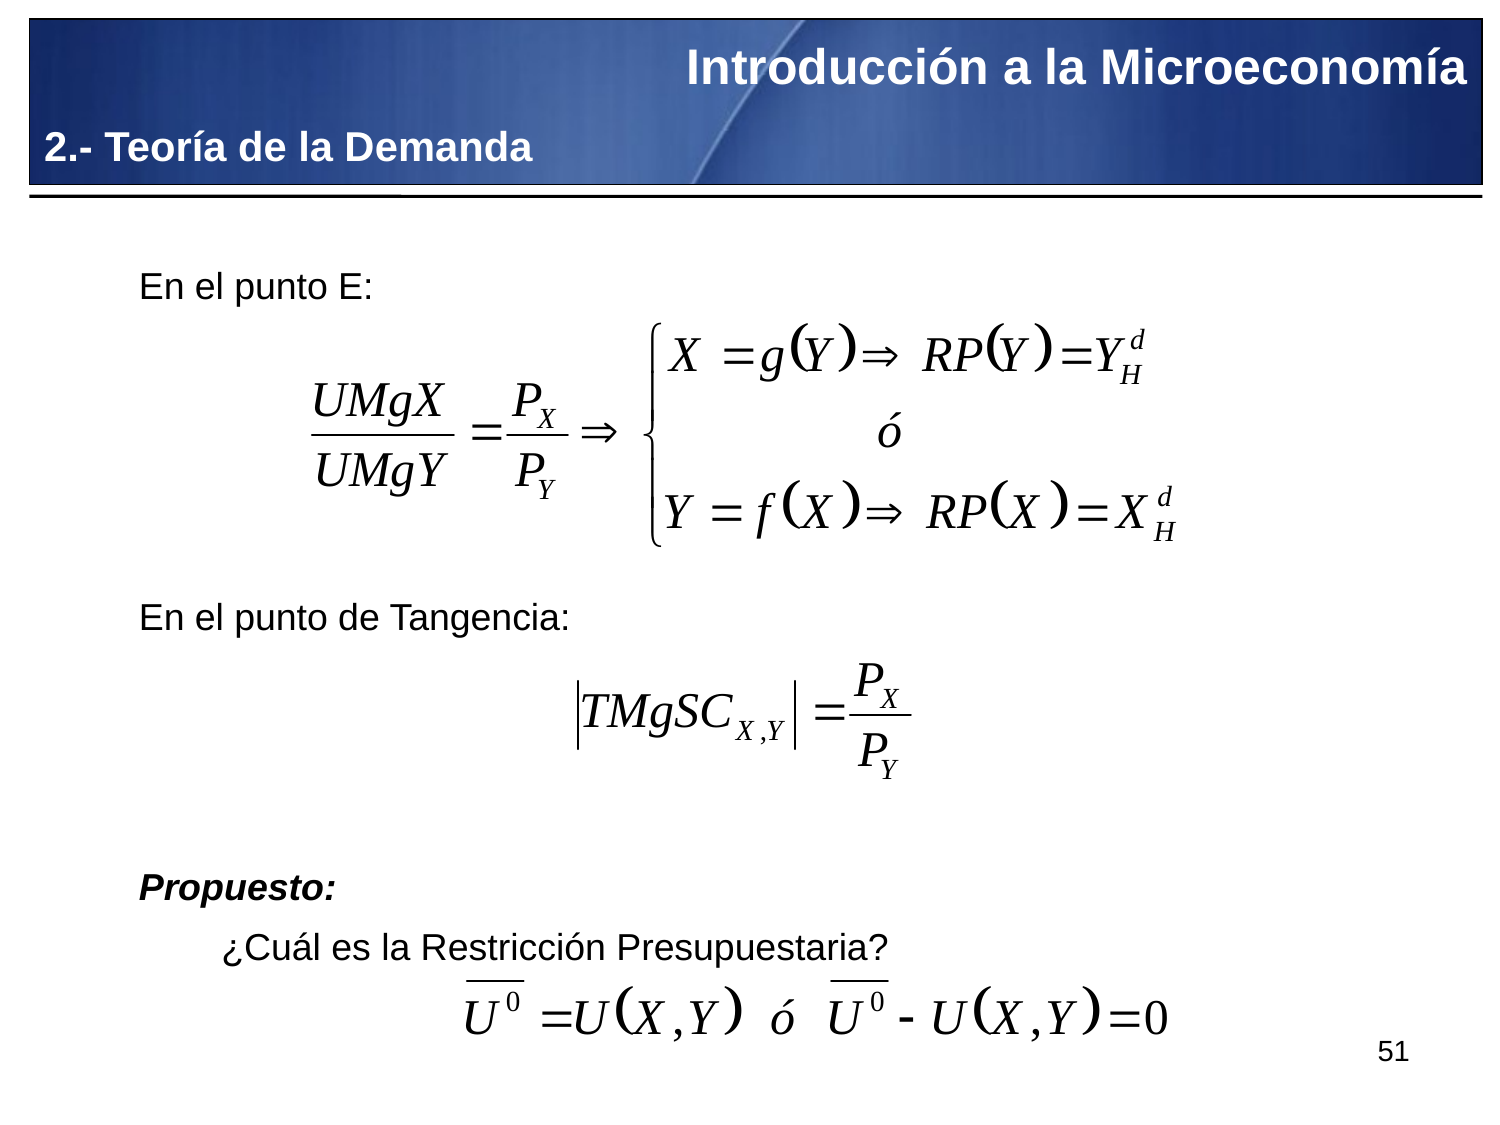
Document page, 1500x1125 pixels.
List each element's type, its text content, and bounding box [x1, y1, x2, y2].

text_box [303, 314, 1192, 557]
text_box Propuesto: [123, 855, 372, 916]
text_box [458, 971, 1176, 1056]
text_box ¿Cuál es la Restricción Presupuestaria? [206, 915, 1057, 976]
text_box Introducción a la Microeconomía [608, 26, 1483, 102]
text_box En el punto de Tangencia: [123, 585, 703, 645]
text_box [29, 19, 1483, 185]
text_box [567, 648, 923, 791]
text_box En el punto E: [123, 254, 420, 315]
slide_number 51 [1074, 1024, 1426, 1103]
text_box 2.- Teoría de la Demanda [29, 112, 585, 178]
